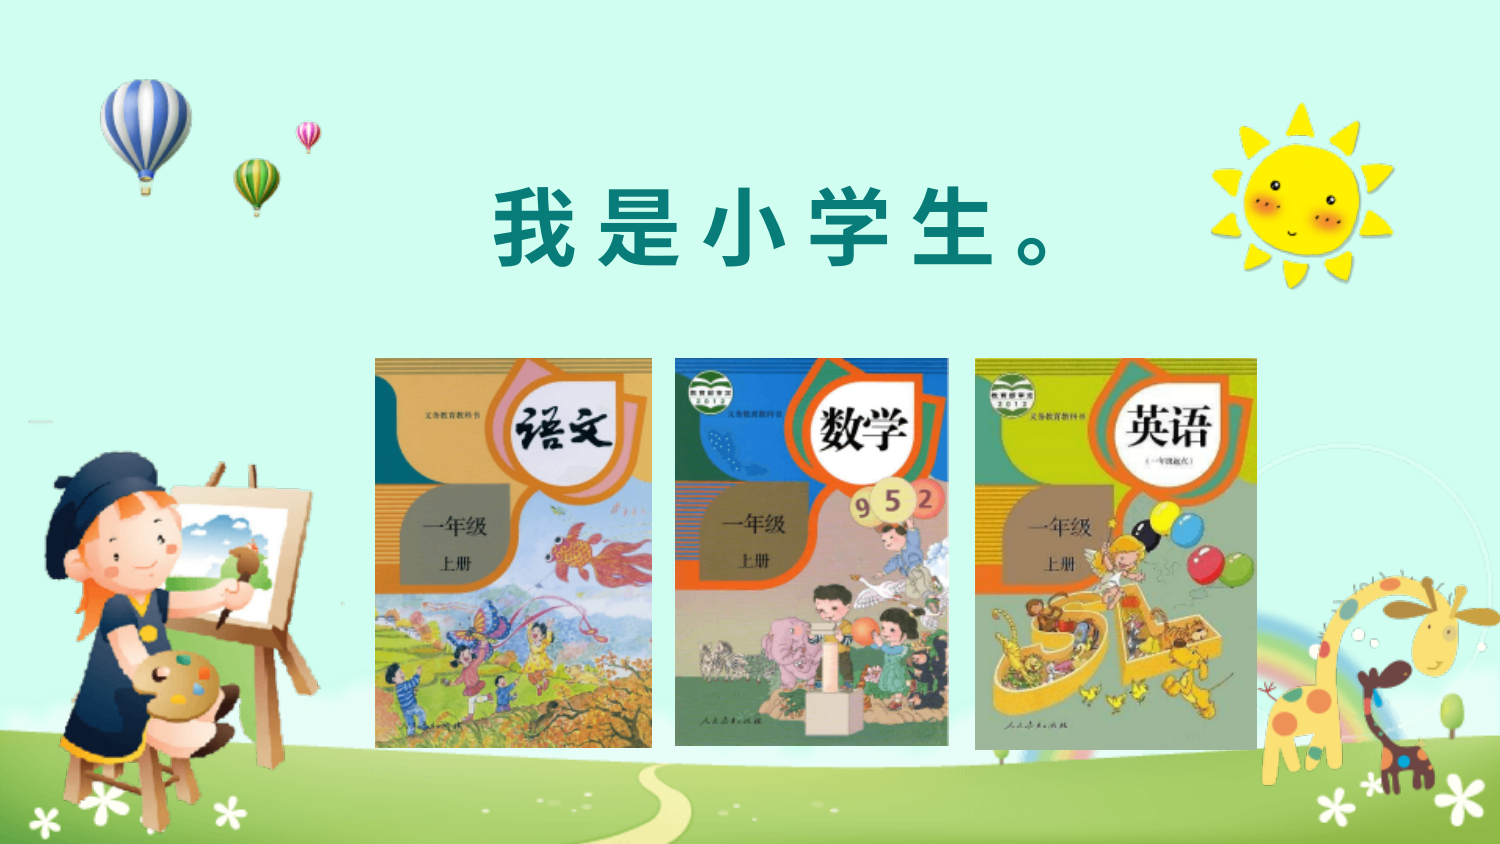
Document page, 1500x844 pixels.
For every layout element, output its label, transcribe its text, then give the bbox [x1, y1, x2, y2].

picture [1185, 86, 1413, 314]
text_box 我 是 小 学 生 。 [476, 136, 1175, 285]
picture [88, 66, 333, 228]
picture [0, 358, 1500, 844]
